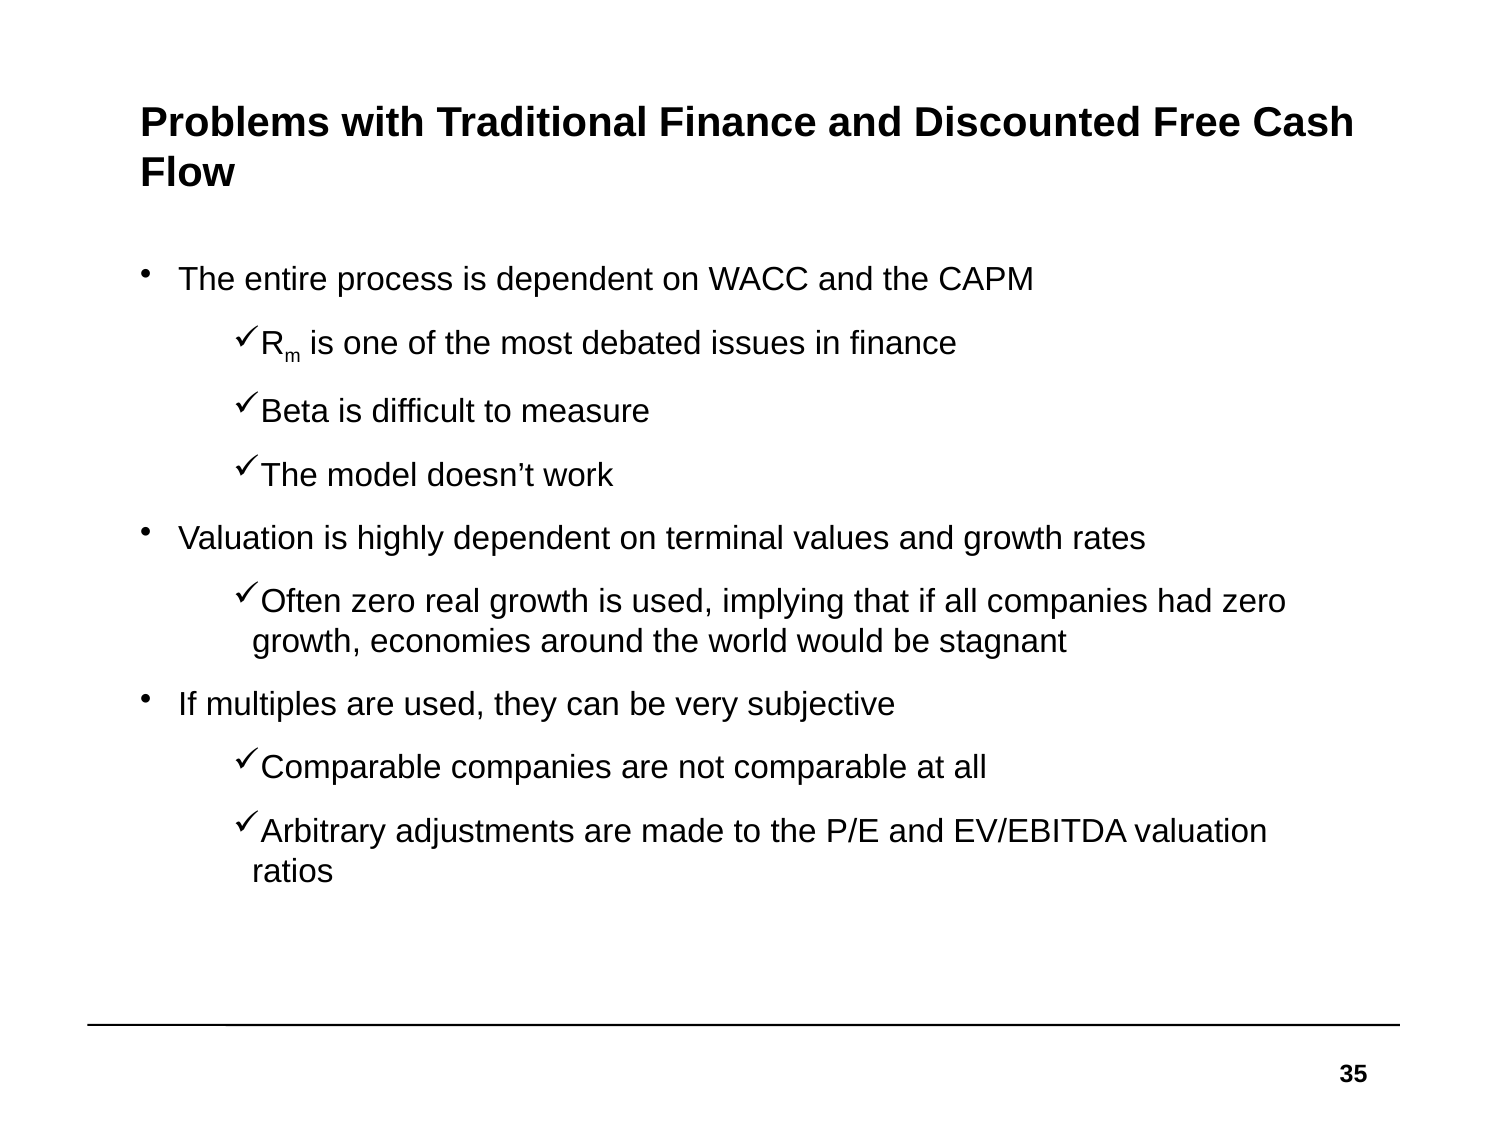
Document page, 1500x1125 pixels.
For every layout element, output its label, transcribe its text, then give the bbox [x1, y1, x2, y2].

title Problems with Traditional Finance and Discounted Free Cash Flow [125, 87, 1375, 225]
list The entire process is dependent on WACC and the CAPM Rm is one of the most debated issues in finance Beta is difficult to measure The model doesn’t work Valuation is highly dependent on terminal values and growth rates Often zero real growth is used, implying that if all companies had zero growth, economies around the world would be stagnant If multiples are used, they can be very subjective Comparable companies are not comparable at all Arbitrary adjustments are made to the P/E and EV/EBITDA valuation ratios [125, 249, 1338, 1000]
